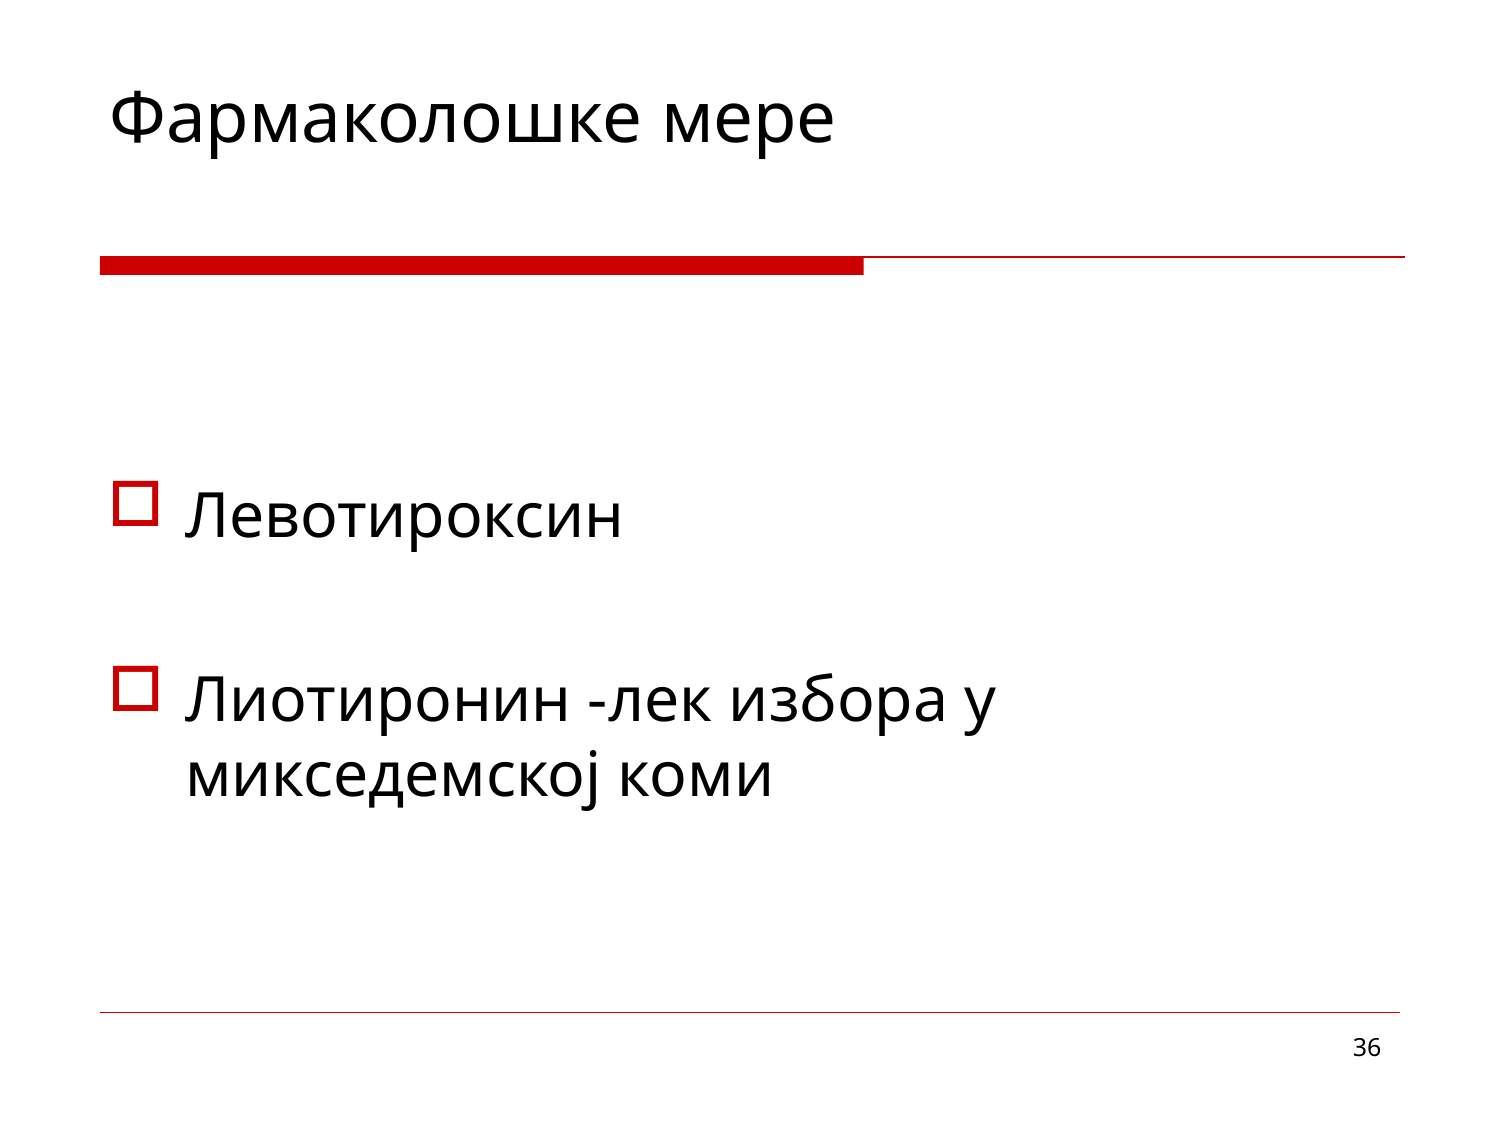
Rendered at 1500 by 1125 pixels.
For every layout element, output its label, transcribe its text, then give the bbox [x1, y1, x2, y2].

text_box Левотироксин Лиотиронин -лек избора у микседемској коми [105, 472, 1049, 809]
slide_number 36 [1348, 1029, 1390, 1125]
title Фармаколoшке мерe [107, 69, 868, 260]
